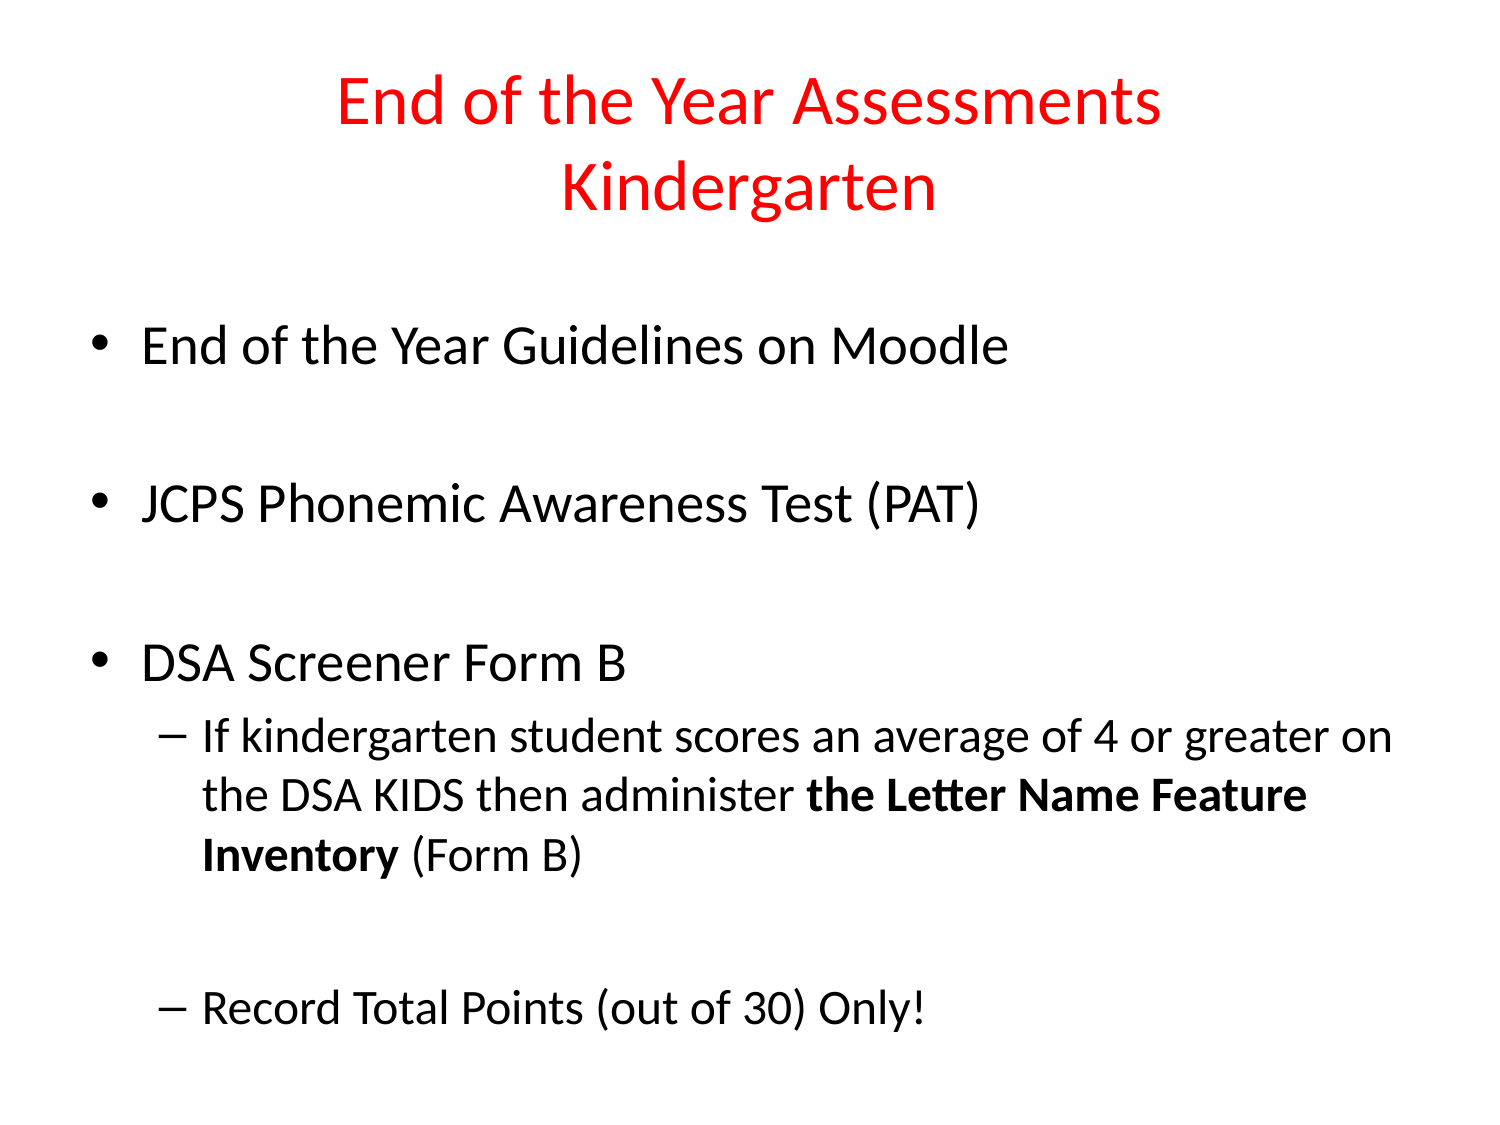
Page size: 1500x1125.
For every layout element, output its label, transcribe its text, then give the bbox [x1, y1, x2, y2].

title End of the Year Assessments Kindergarten [75, 45, 1425, 233]
list End of the Year Guidelines on Moodle JCPS Phonemic Awareness Test (PAT) DSA Screener Form B If kindergarten student scores an average of 4 or greater on the DSA KIDS then administer the Letter Name Feature Inventory (Form B) Record Total Points (out of 30) Only! [75, 299, 1425, 1043]
